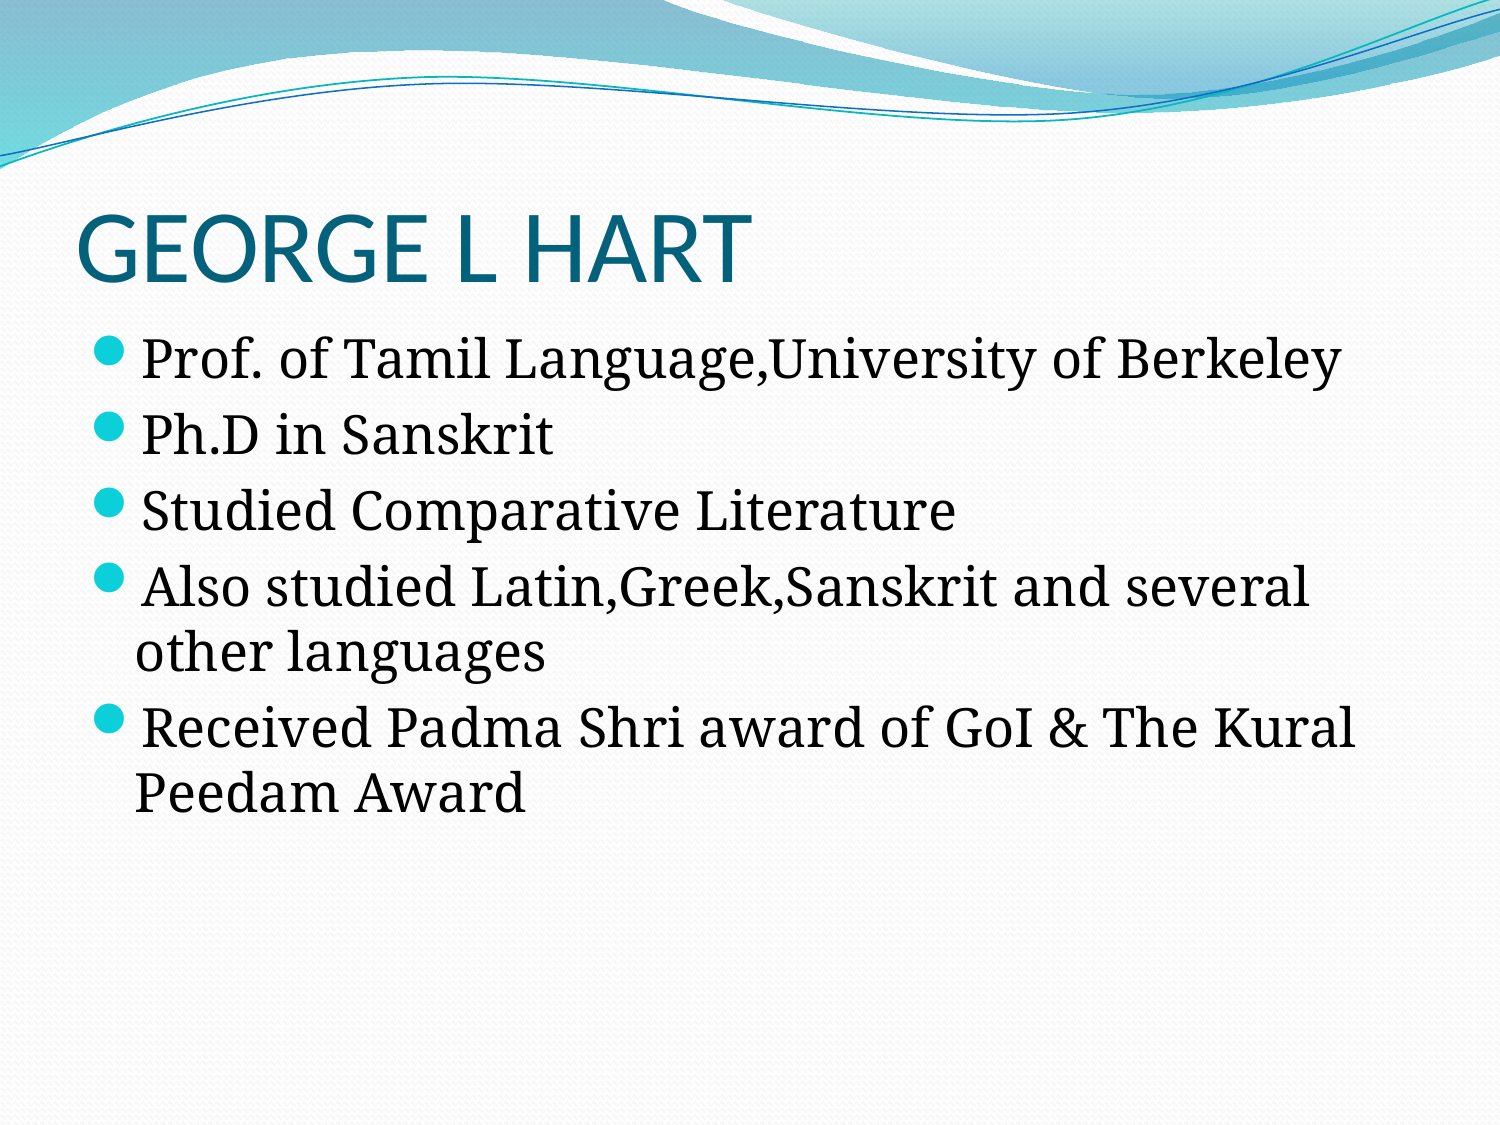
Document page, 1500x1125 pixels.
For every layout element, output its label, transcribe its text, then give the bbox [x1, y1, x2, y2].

title GEORGE L HART [75, 115, 1425, 303]
list Prof. of Tamil Language,University of Berkeley Ph.D in Sanskrit Studied Comparative Literature Also studied Latin,Greek,Sanskrit and several other languages Received Padma Shri award of GoI & The Kural Peedam Award [75, 317, 1425, 1038]
